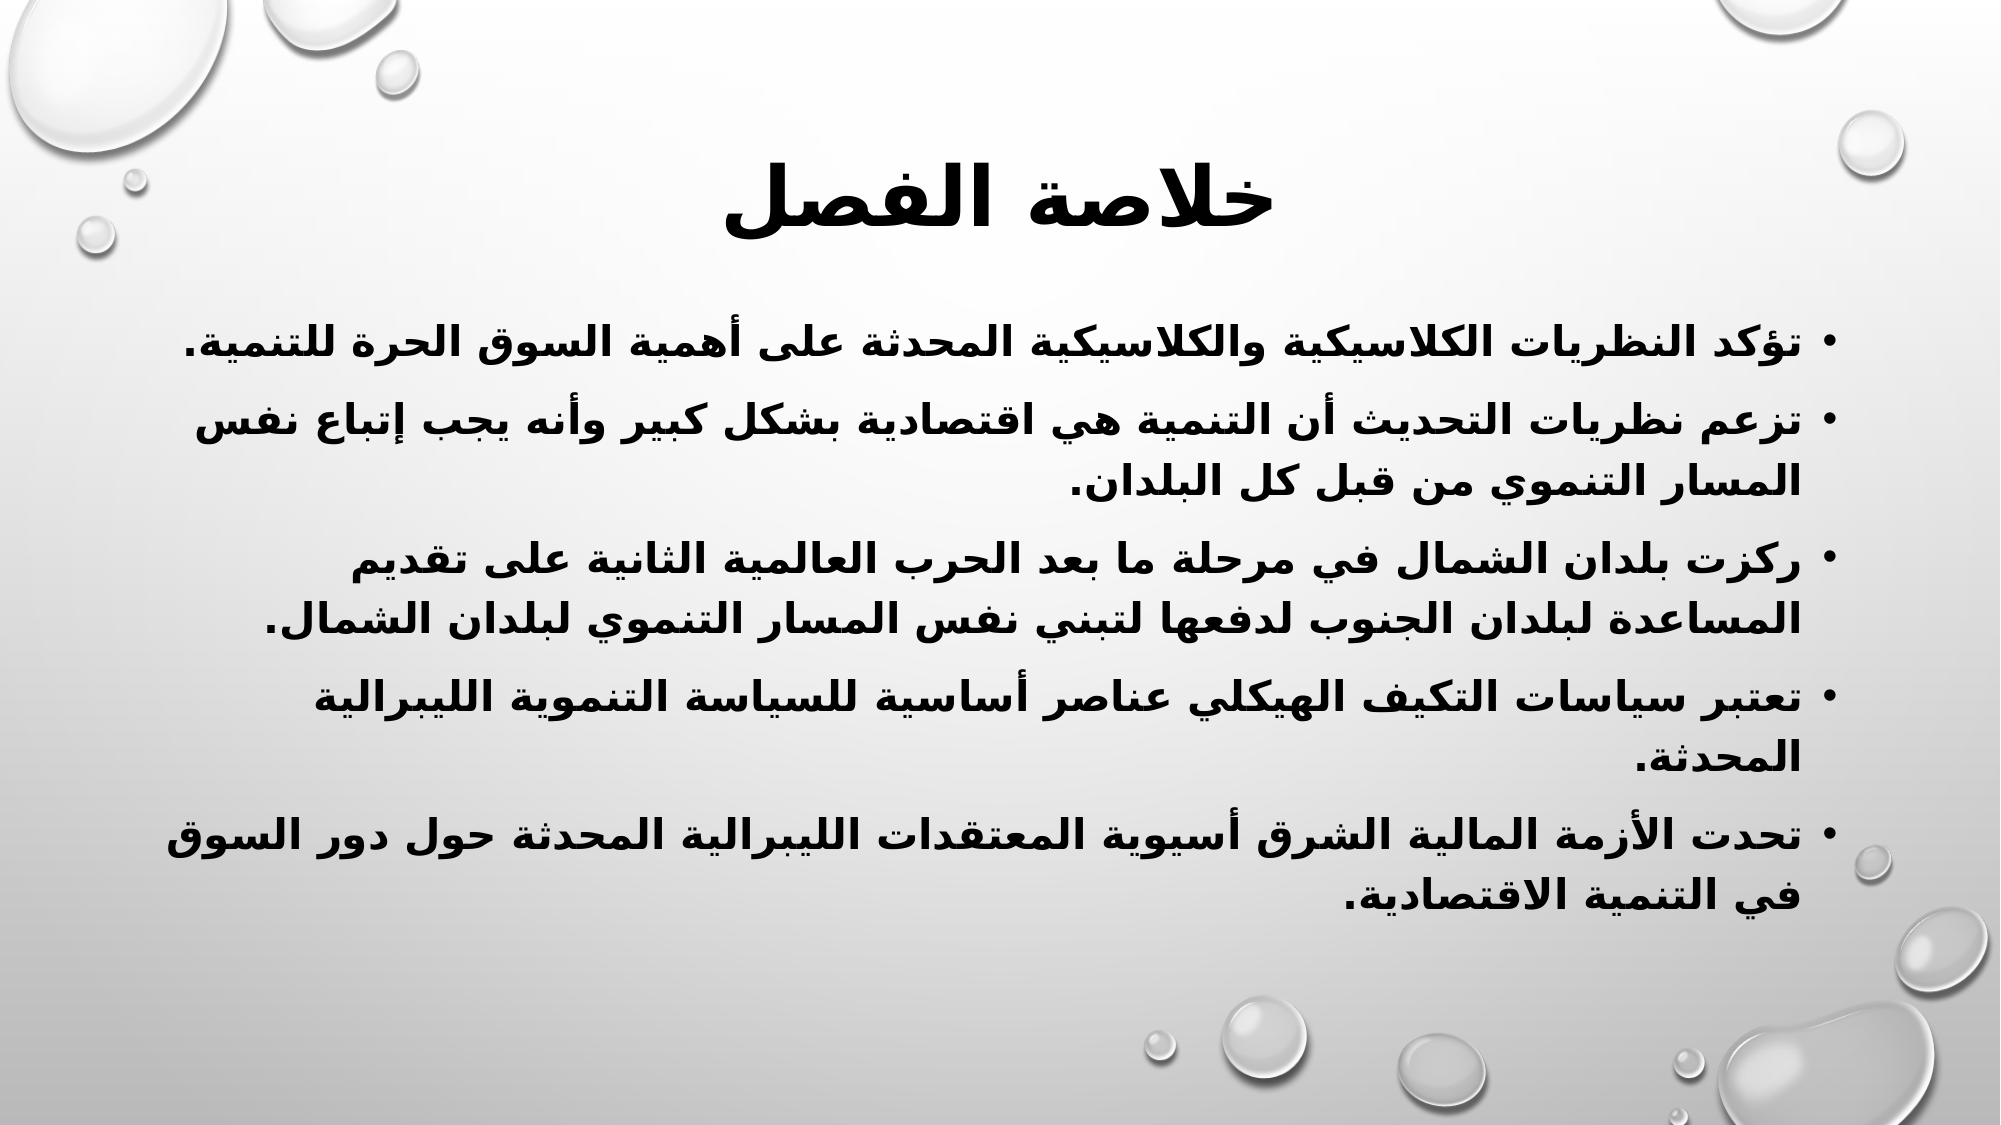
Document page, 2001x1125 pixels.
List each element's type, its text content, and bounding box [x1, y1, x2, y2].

picture [0, 0, 2000, 1125]
title خلاصة الفصل [149, 101, 1851, 298]
list تؤكد النظريات الكلاسيكية والكلاسيكية المحدثة على أهمية السوق الحرة للتنمية. تزعم نظريات التحديث أن التنمية هي اقتصادية بشكل كبير وأنه يجب إتباع نفس المسار التنموي من قبل كل البلدان. ركزت بلدان الشمال في مرحلة ما بعد الحرب العالمية الثانية على تقديم المساعدة لبلدان الجنوب لدفعها لتبني نفس المسار التنموي لبلدان الشمال. تعتبر سياسات التكيف الهيكلي عناصر أساسية للسياسة التنموية الليبرالية المحدثة. تحدت الأزمة المالية الشرق أسيوية المعتقدات الليبرالية المحدثة حول دور السوق في التنمية الاقتصادية. [149, 297, 1850, 974]
